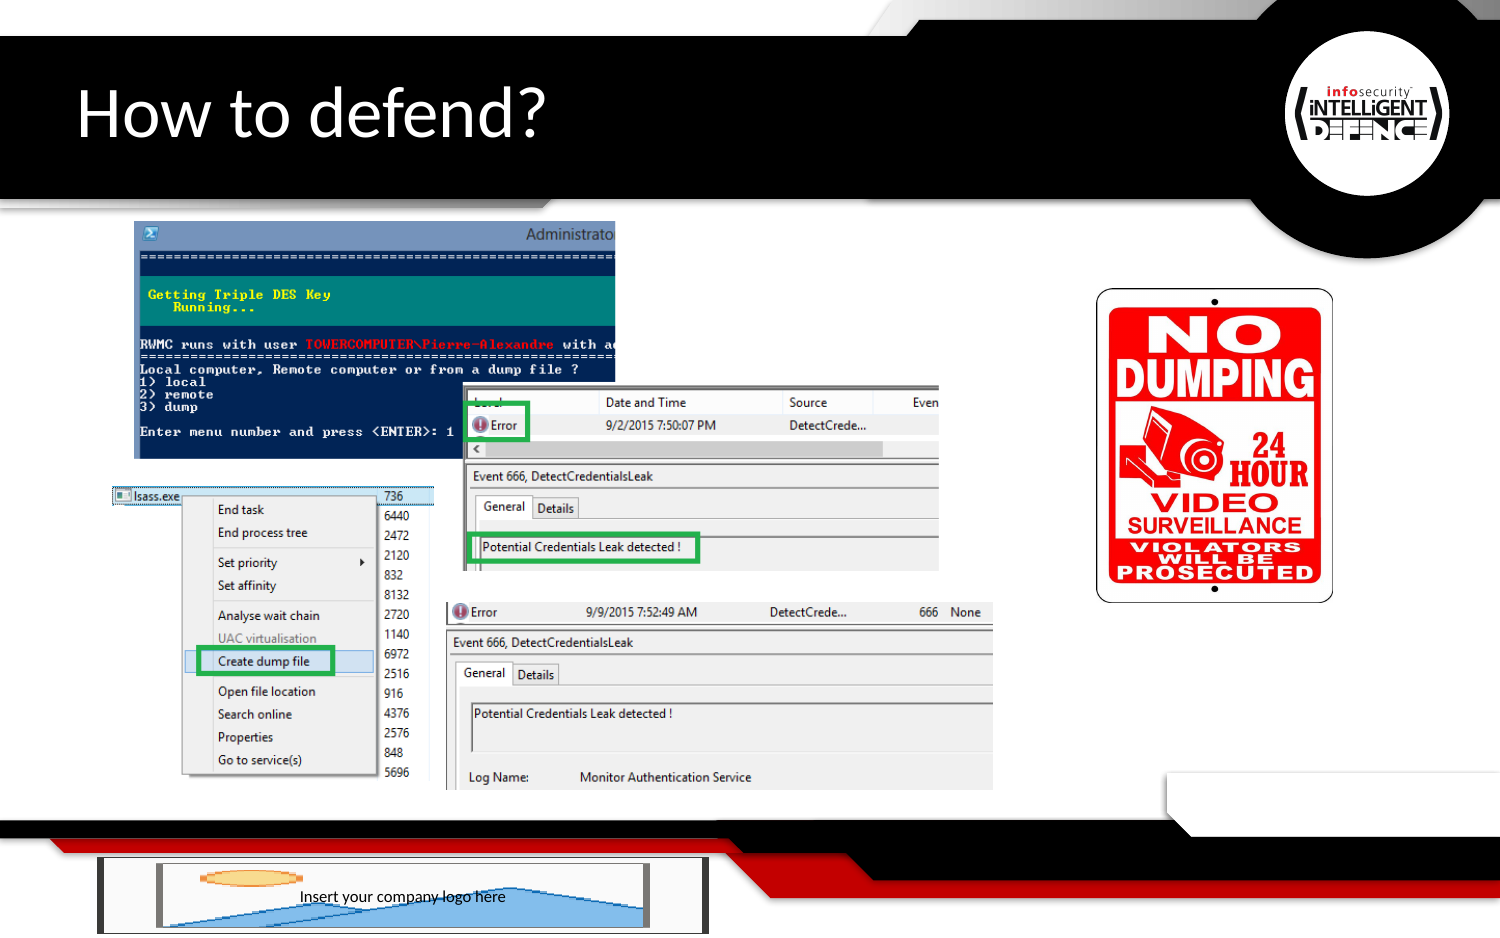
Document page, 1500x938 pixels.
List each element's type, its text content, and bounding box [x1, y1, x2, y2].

picture [112, 221, 943, 781]
title How to defend? [76, 38, 1199, 195]
picture [446, 602, 993, 790]
picture [74, 853, 732, 938]
picture [1096, 288, 1333, 603]
